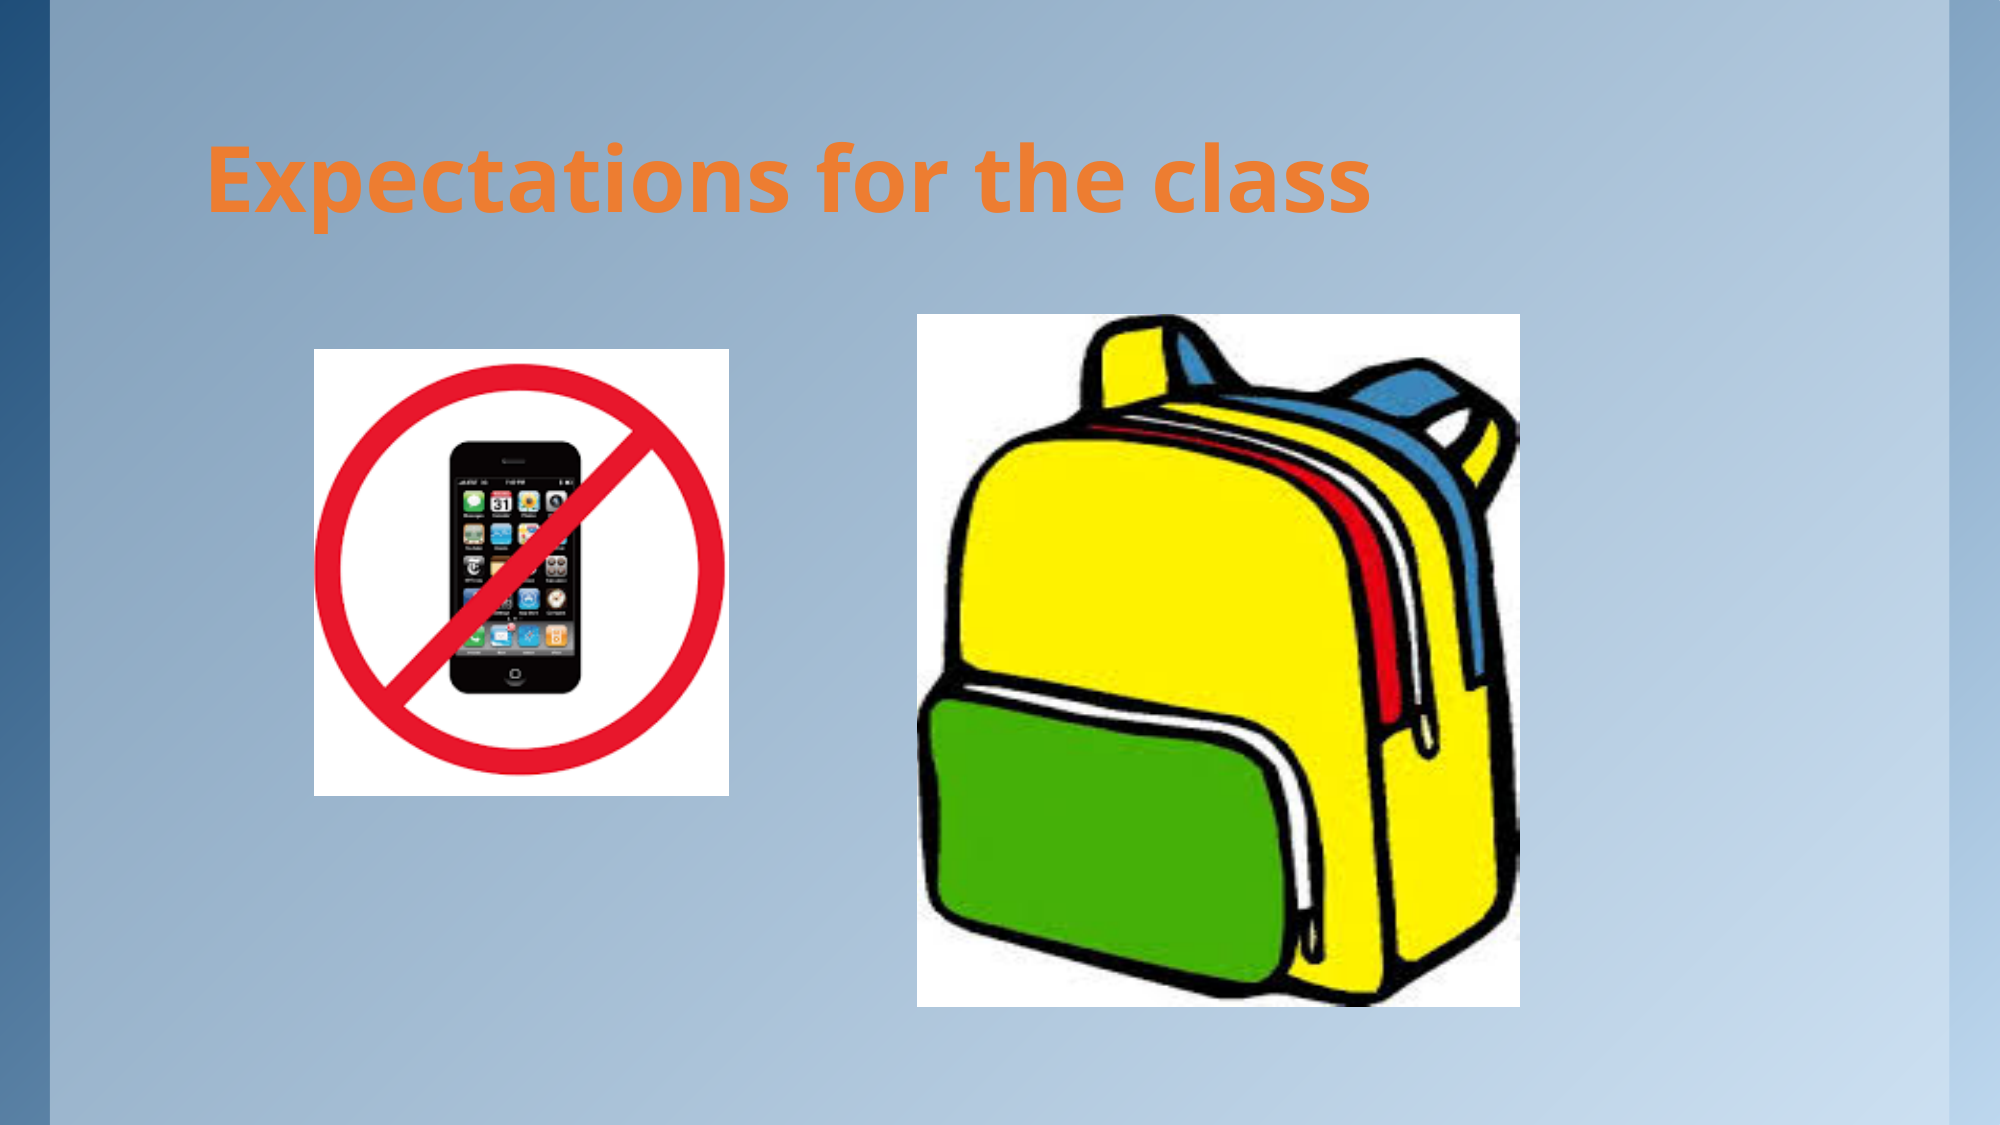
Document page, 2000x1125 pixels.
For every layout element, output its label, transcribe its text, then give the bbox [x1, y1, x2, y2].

title Expectations for the class [183, 12, 1850, 242]
picture [314, 349, 729, 796]
picture [917, 314, 1520, 1007]
